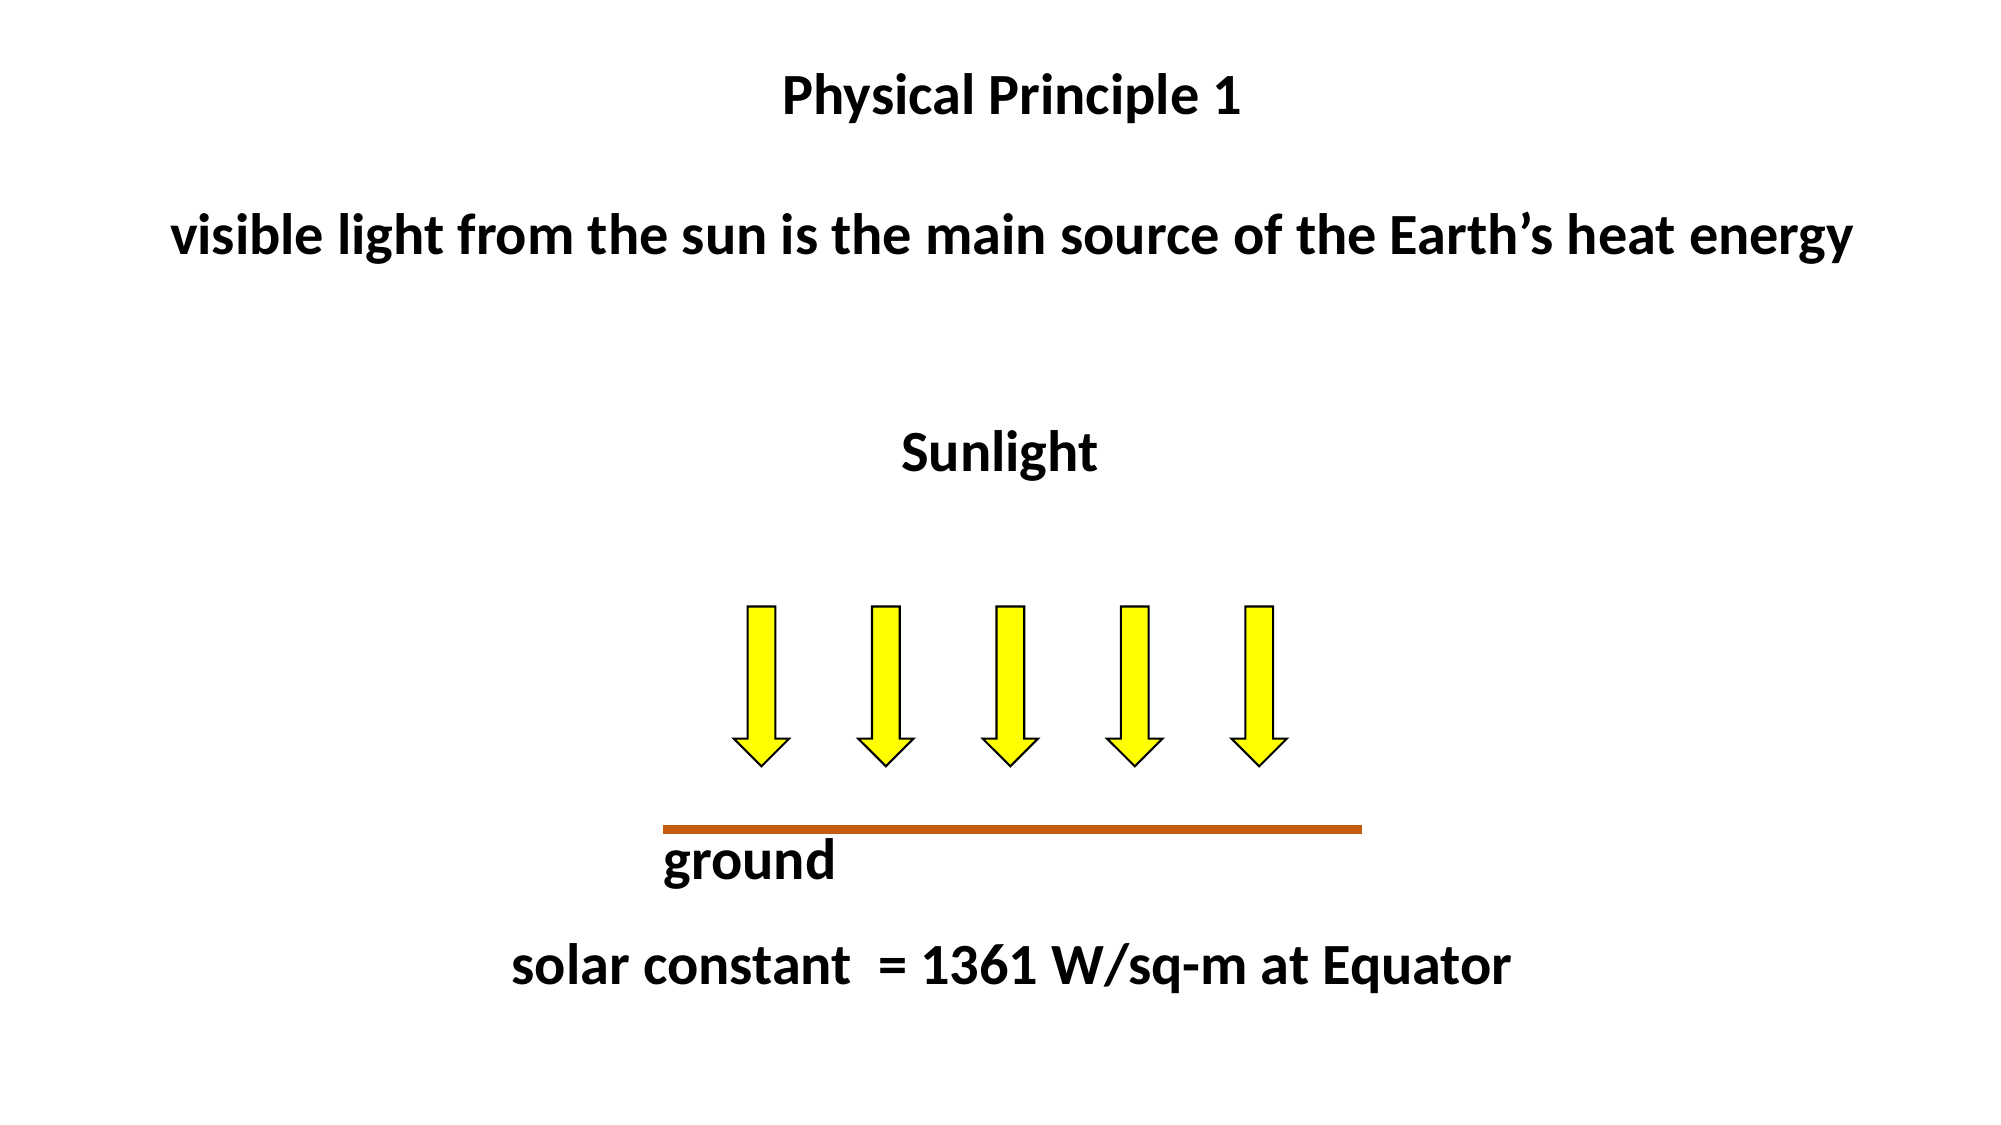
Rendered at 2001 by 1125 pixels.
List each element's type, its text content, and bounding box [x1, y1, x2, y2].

text_box Sunlight [114, 405, 1886, 561]
text_box [980, 605, 1041, 768]
text_box solar constant = 1361 W/sq-m at Equator [126, 919, 1898, 1074]
text_box [855, 605, 917, 768]
text_box [1104, 605, 1165, 768]
text_box Physical Principle 1 visible light from the sun is the main source of the Earth’s heat energy [126, 49, 1898, 344]
text_box [1228, 605, 1290, 768]
text_box [731, 605, 792, 768]
text_box ground [649, 813, 877, 969]
